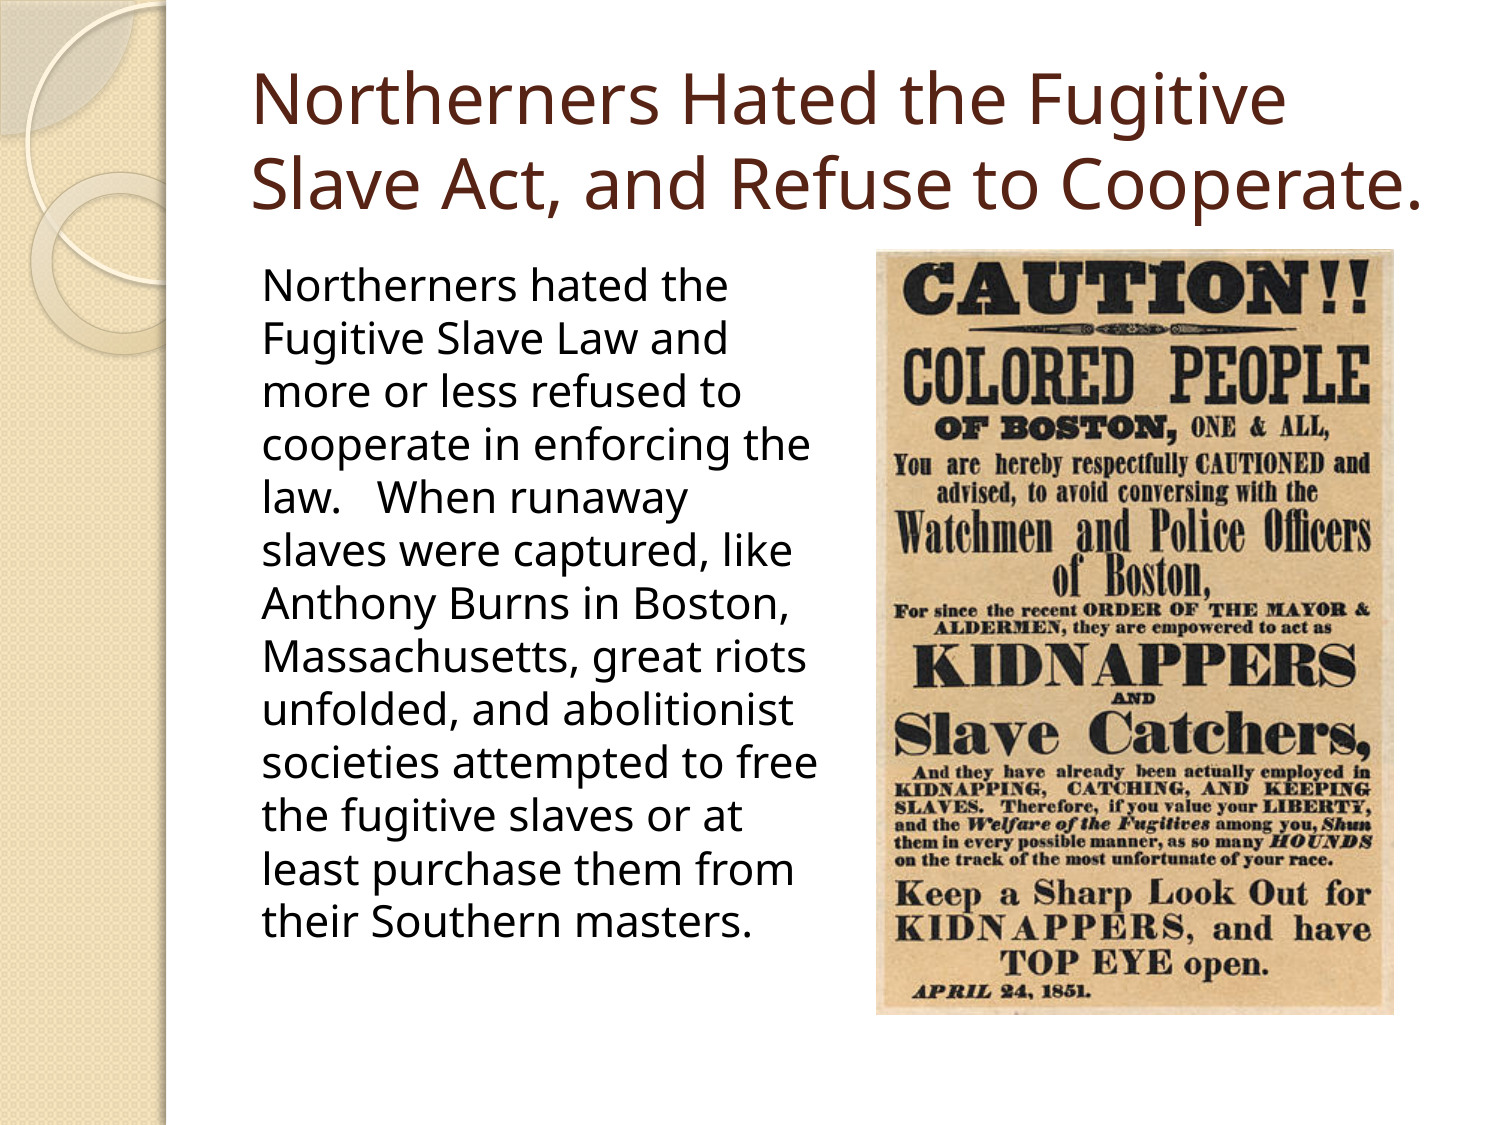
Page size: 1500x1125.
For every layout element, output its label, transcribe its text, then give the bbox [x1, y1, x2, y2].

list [876, 249, 1394, 1016]
title Northerners Hated the Fugitive Slave Act, and Refuse to Cooperate. [235, 45, 1466, 233]
list Northerners hated the Fugitive Slave Law and more or less refused to cooperate in enforcing the law. When runaway slaves were captured, like Anthony Burns in Boston, Massachusetts, great riots unfolded, and abolitionist societies attempted to free the fugitive slaves or at least purchase them from their Southern masters. [235, 249, 836, 1015]
